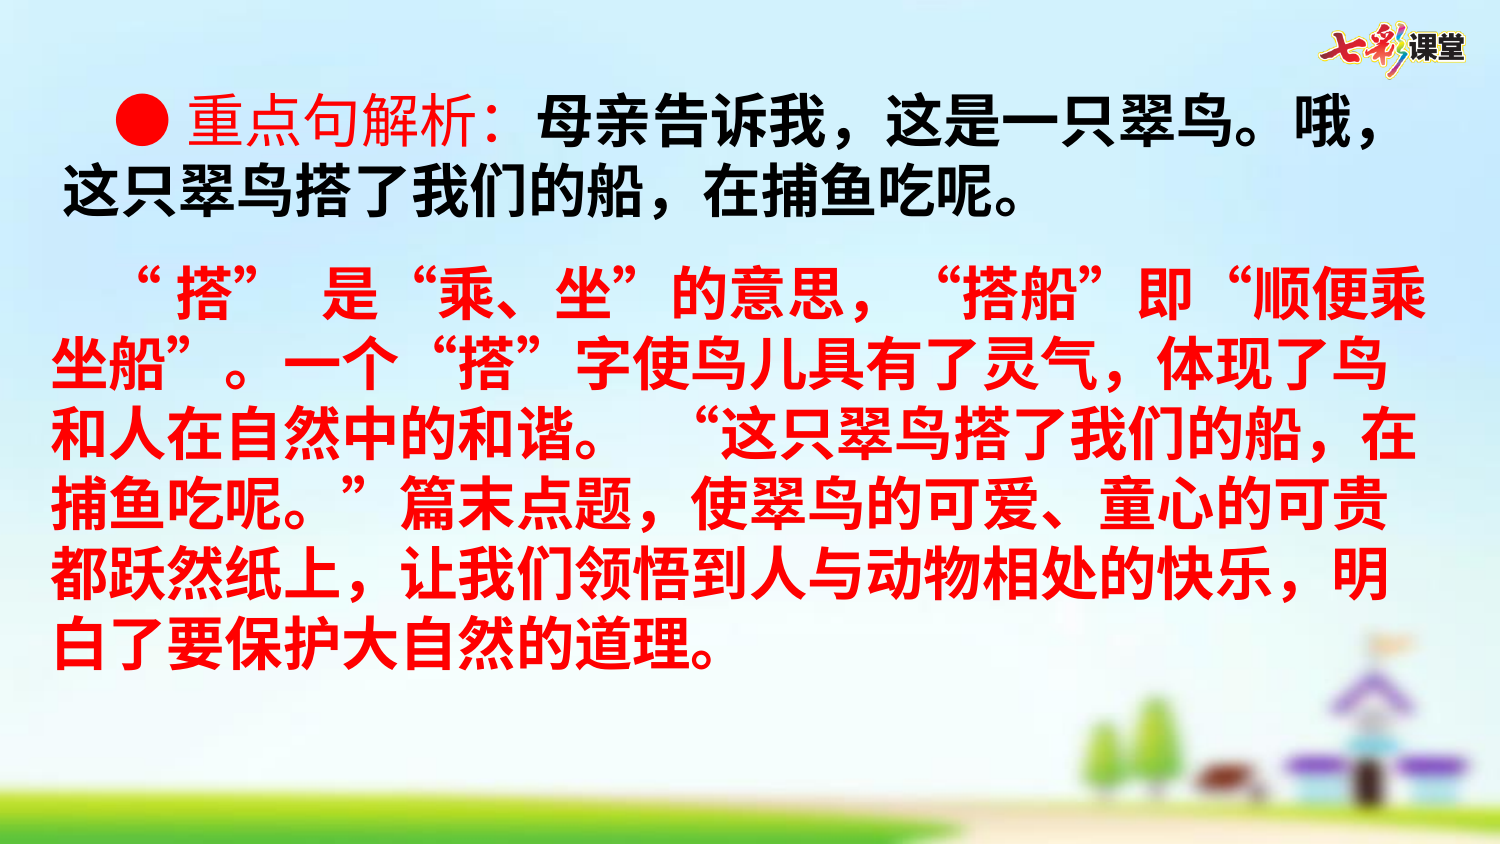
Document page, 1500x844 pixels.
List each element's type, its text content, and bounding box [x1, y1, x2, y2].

text_box “搭” 是“乘、坐”的意思，“搭船”即“顺便乘坐船”。一个“搭”字使鸟儿具有了灵气，体现了鸟和人在自然中的和谐。 “这只翠鸟搭了我们的船，在捕鱼吃呢。”篇末点题，使翠鸟的可爱、童心的可贵都跃然纸上，让我们领悟到人与动物相处的快乐，明白了要保护大自然的道理。 [35, 249, 1447, 685]
text_box ●重点句解析：母亲告诉我，这是一只翠鸟。哦，这只翠鸟搭了我们的船，在捕鱼吃呢。 [47, 76, 1388, 232]
picture [0, 0, 1500, 844]
